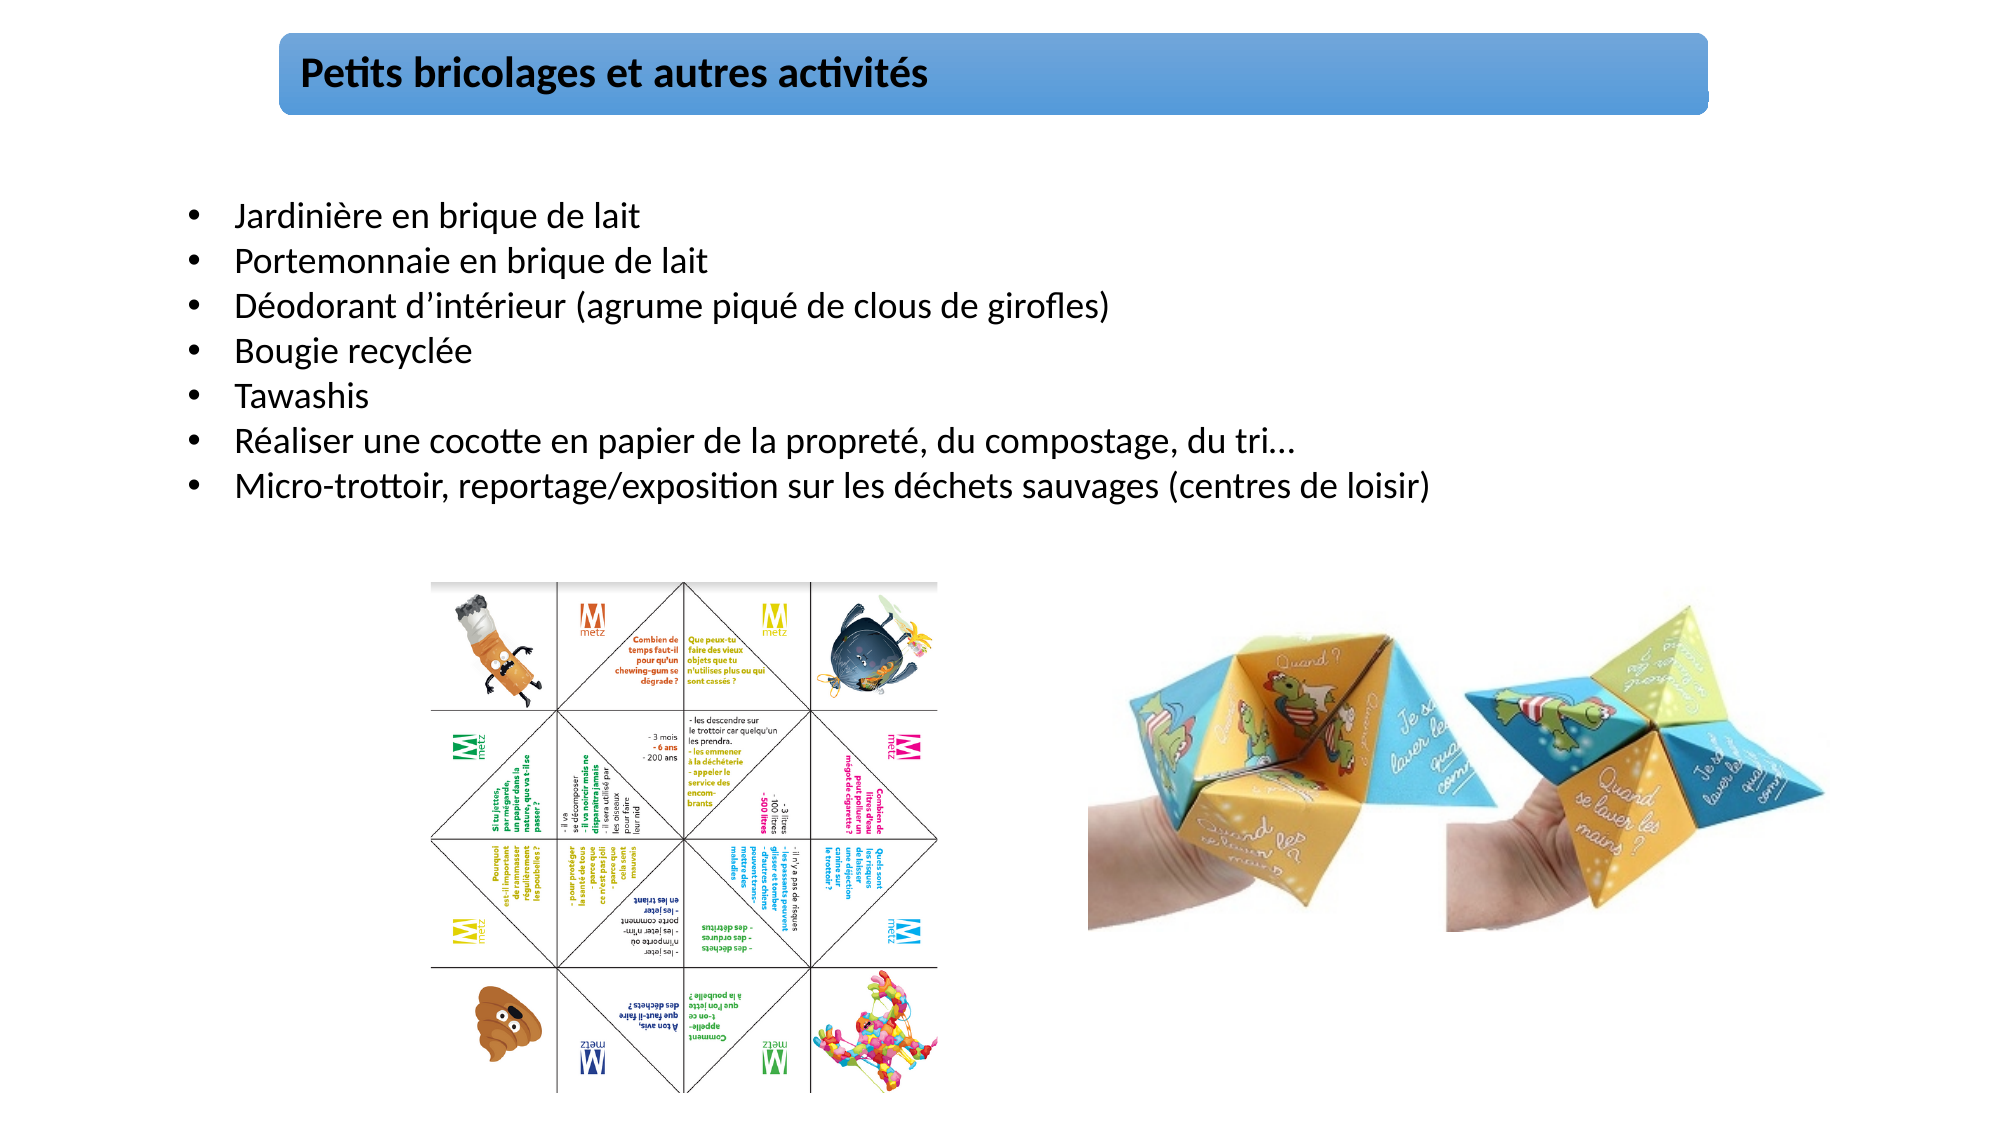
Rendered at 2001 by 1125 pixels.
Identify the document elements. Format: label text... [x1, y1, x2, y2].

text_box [279, 30, 1709, 117]
text_box Jardinière en brique de lait Portemonnaie en brique de lait Déodorant d’intérieur (agrume piqué de clous de girofles) Bougie recyclée Tawashis Réaliser une cocotte en papier de la propreté, du compostage, du tri… Micro-trottoir, reportage/exposition sur les déchets sauvages (centres de loisir) [172, 184, 1588, 559]
picture [430, 582, 938, 1093]
picture [1088, 562, 1830, 932]
